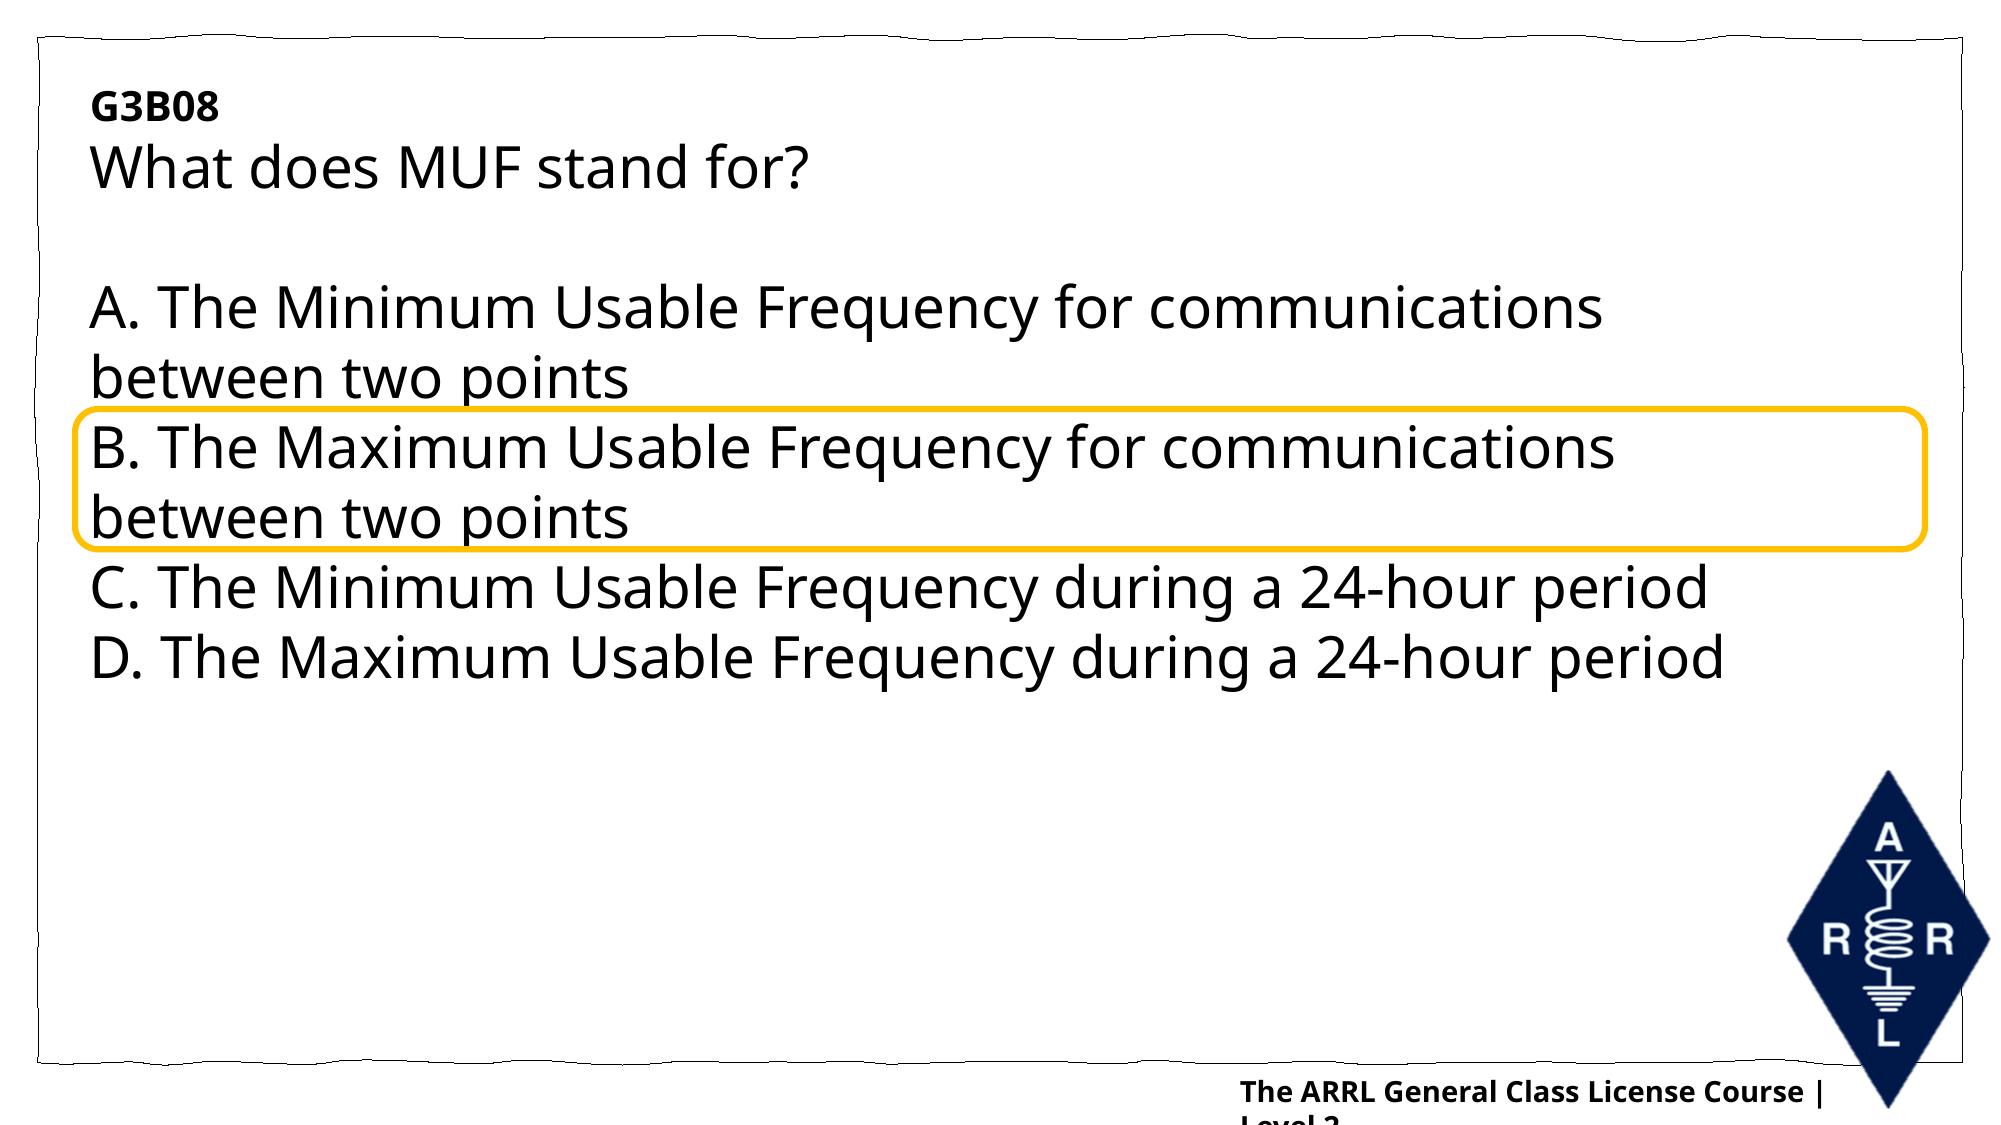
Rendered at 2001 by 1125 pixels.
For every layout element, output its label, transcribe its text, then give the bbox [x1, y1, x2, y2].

picture [1773, 752, 1999, 1125]
text_box [73, 407, 1927, 551]
text_box G3B08 What does MUF stand for? A. The Minimum Usable Frequency for communications between two points B. The Maximum Usable Frequency for communications between two points C. The Minimum Usable Frequency during a 24-hour period D. The Maximum Usable Frequency during a 24-hour period [75, 536, 1850, 698]
text_box G3B08 What does MUF stand for? A. The Minimum Usable Frequency for communications between two points B. The Maximum Usable Frequency for communications between two points C. The Minimum Usable Frequency during a 24-hour period D. The Maximum Usable Frequency during a 24-hour period [75, 72, 1850, 422]
